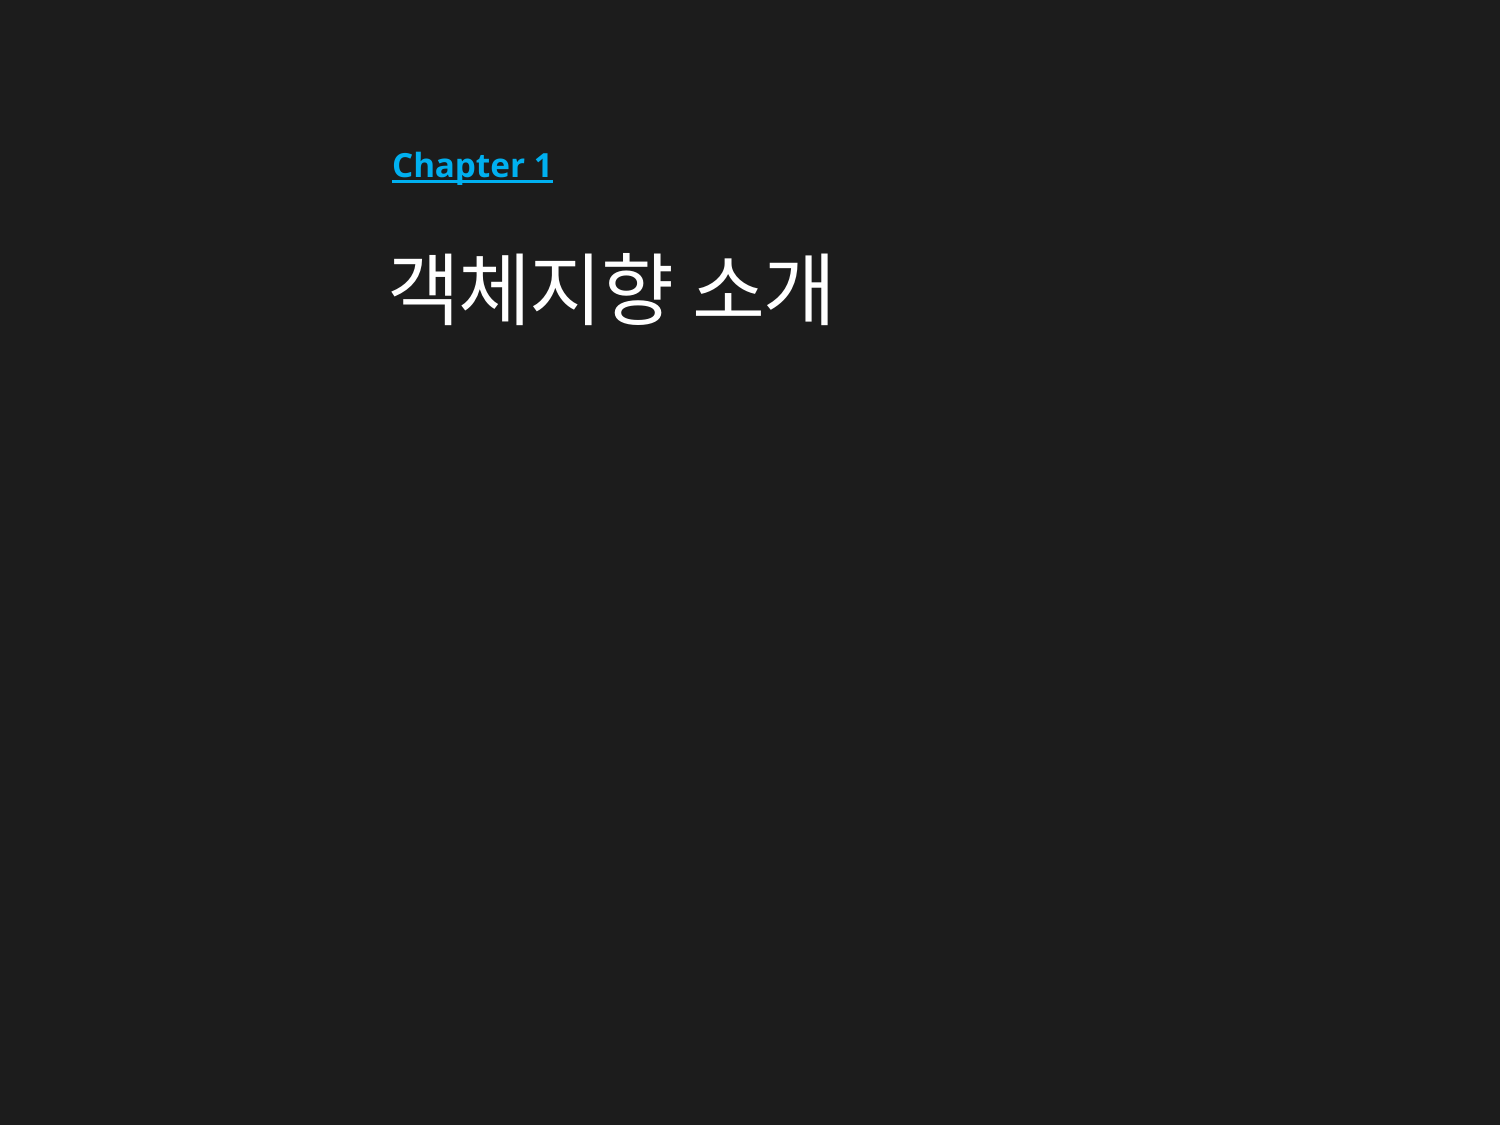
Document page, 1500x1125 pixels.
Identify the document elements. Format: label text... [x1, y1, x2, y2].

text_box Chapter 1 [377, 137, 921, 192]
text_box 객체지향 소개 [372, 232, 1023, 343]
